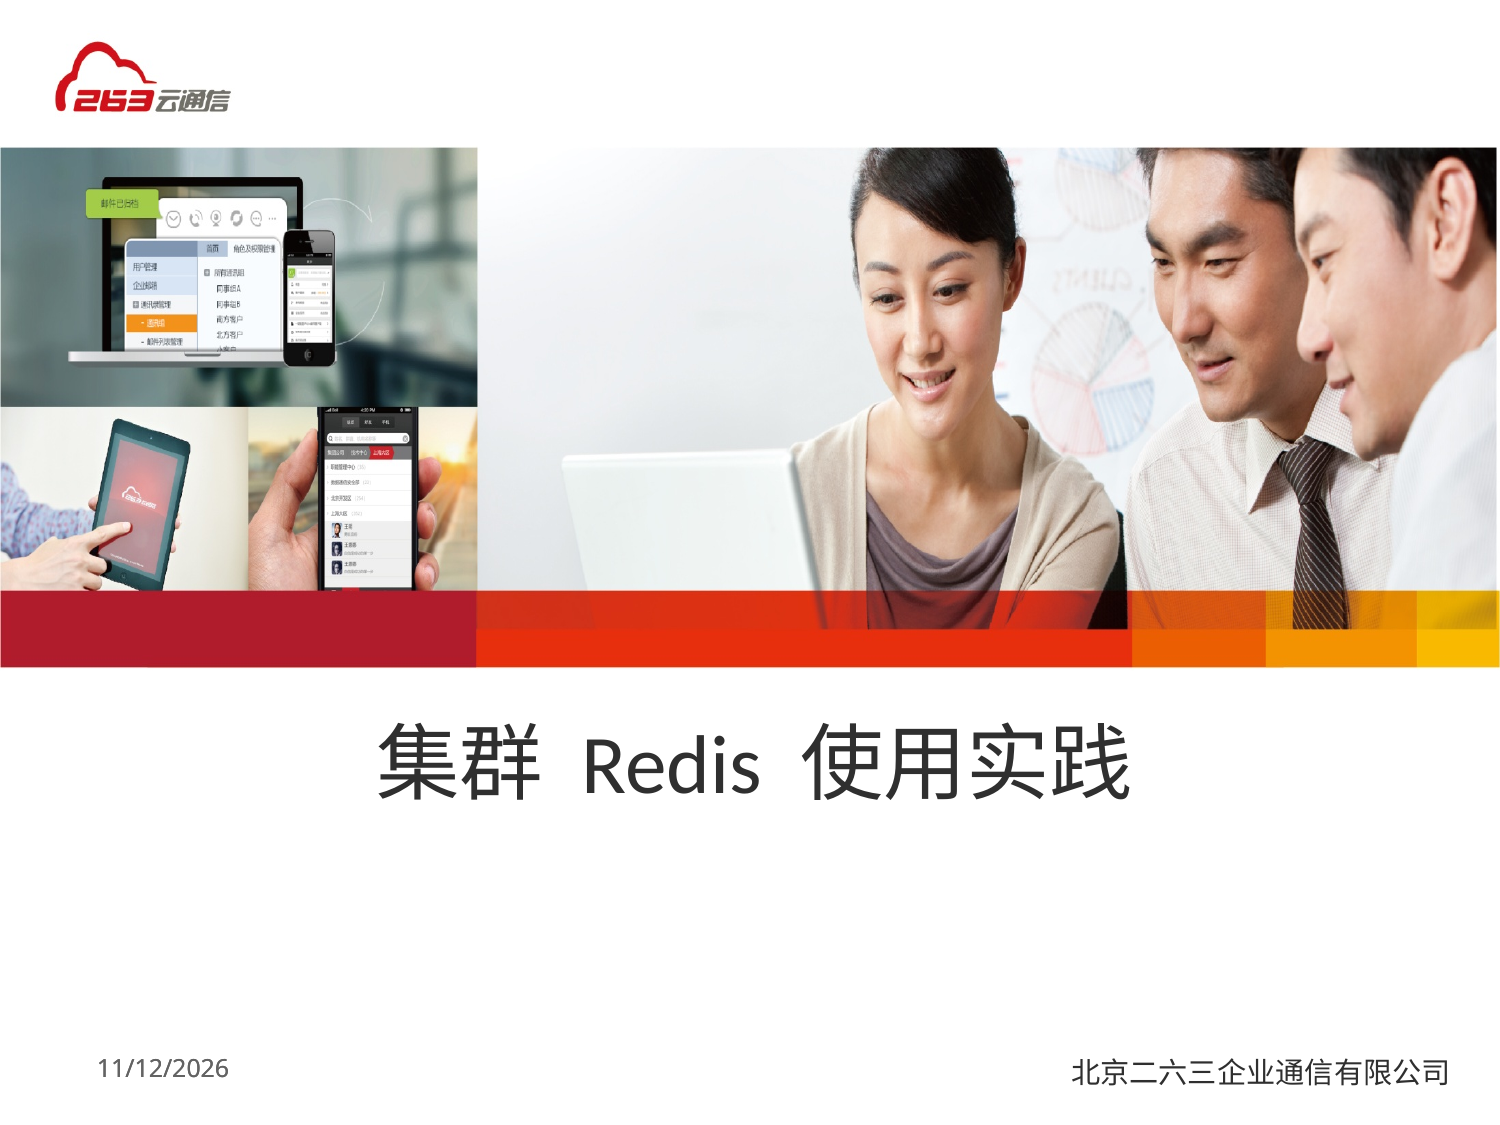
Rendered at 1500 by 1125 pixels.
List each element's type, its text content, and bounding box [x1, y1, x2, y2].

picture [0, 0, 1500, 1125]
title 集群 Redis 使用实践 [117, 703, 1393, 844]
text_box 2015/5/27 [82, 1045, 432, 1125]
text_box 北京二六三企业通信有限公司 [1056, 1046, 1467, 1097]
